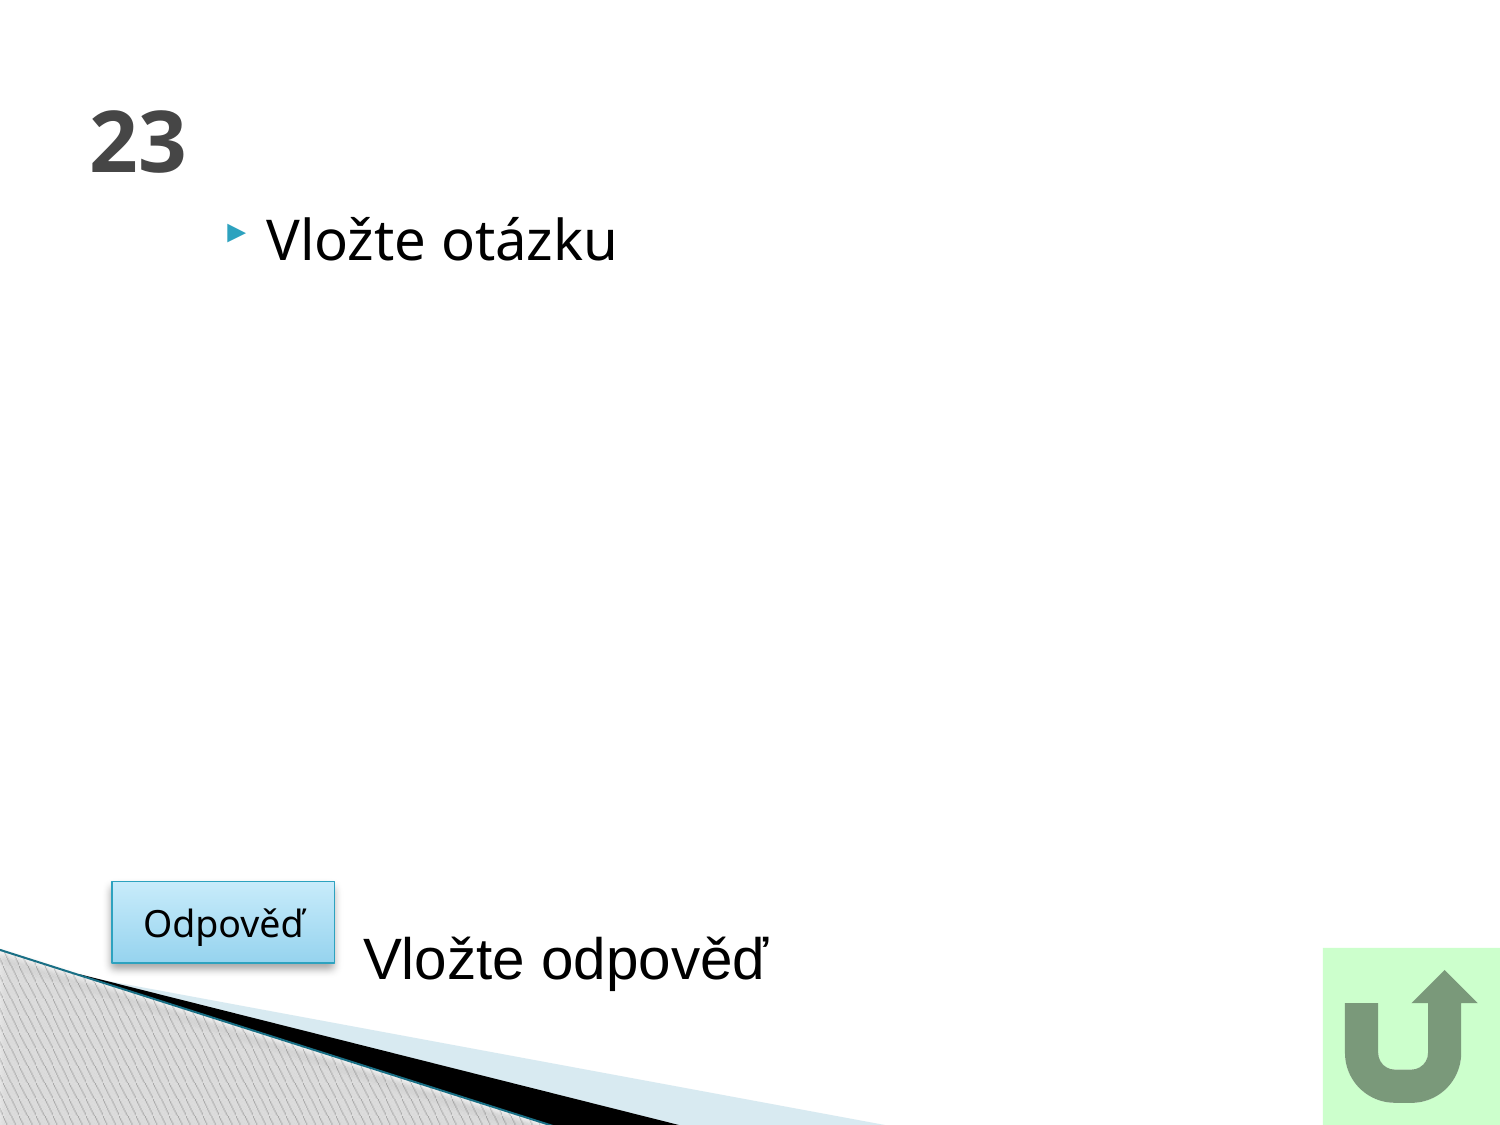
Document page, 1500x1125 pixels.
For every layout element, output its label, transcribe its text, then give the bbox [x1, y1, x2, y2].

text_box [1322, 999, 1500, 1125]
title 23 [75, 45, 1425, 233]
text_box Vložte odpověď [348, 913, 1500, 999]
text_box Odpověď [111, 881, 335, 964]
list Vložte otázku [191, 196, 1500, 497]
